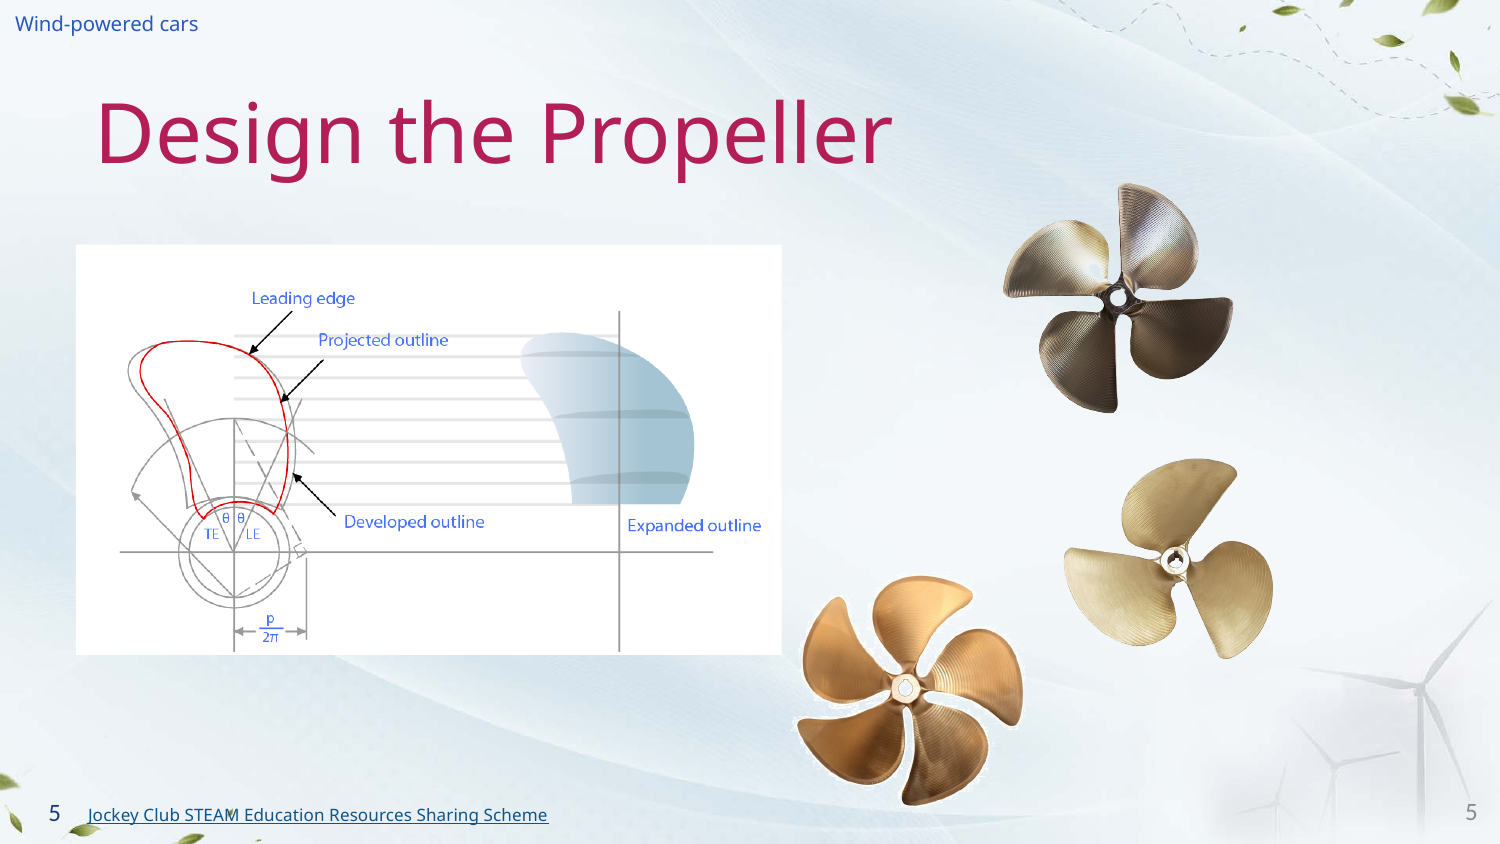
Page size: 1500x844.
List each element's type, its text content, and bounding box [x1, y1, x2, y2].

slide_number 5 [1405, 786, 1490, 832]
text_box [74, 243, 784, 657]
picture [0, 0, 1500, 844]
title Design the Propeller [83, 75, 1141, 238]
